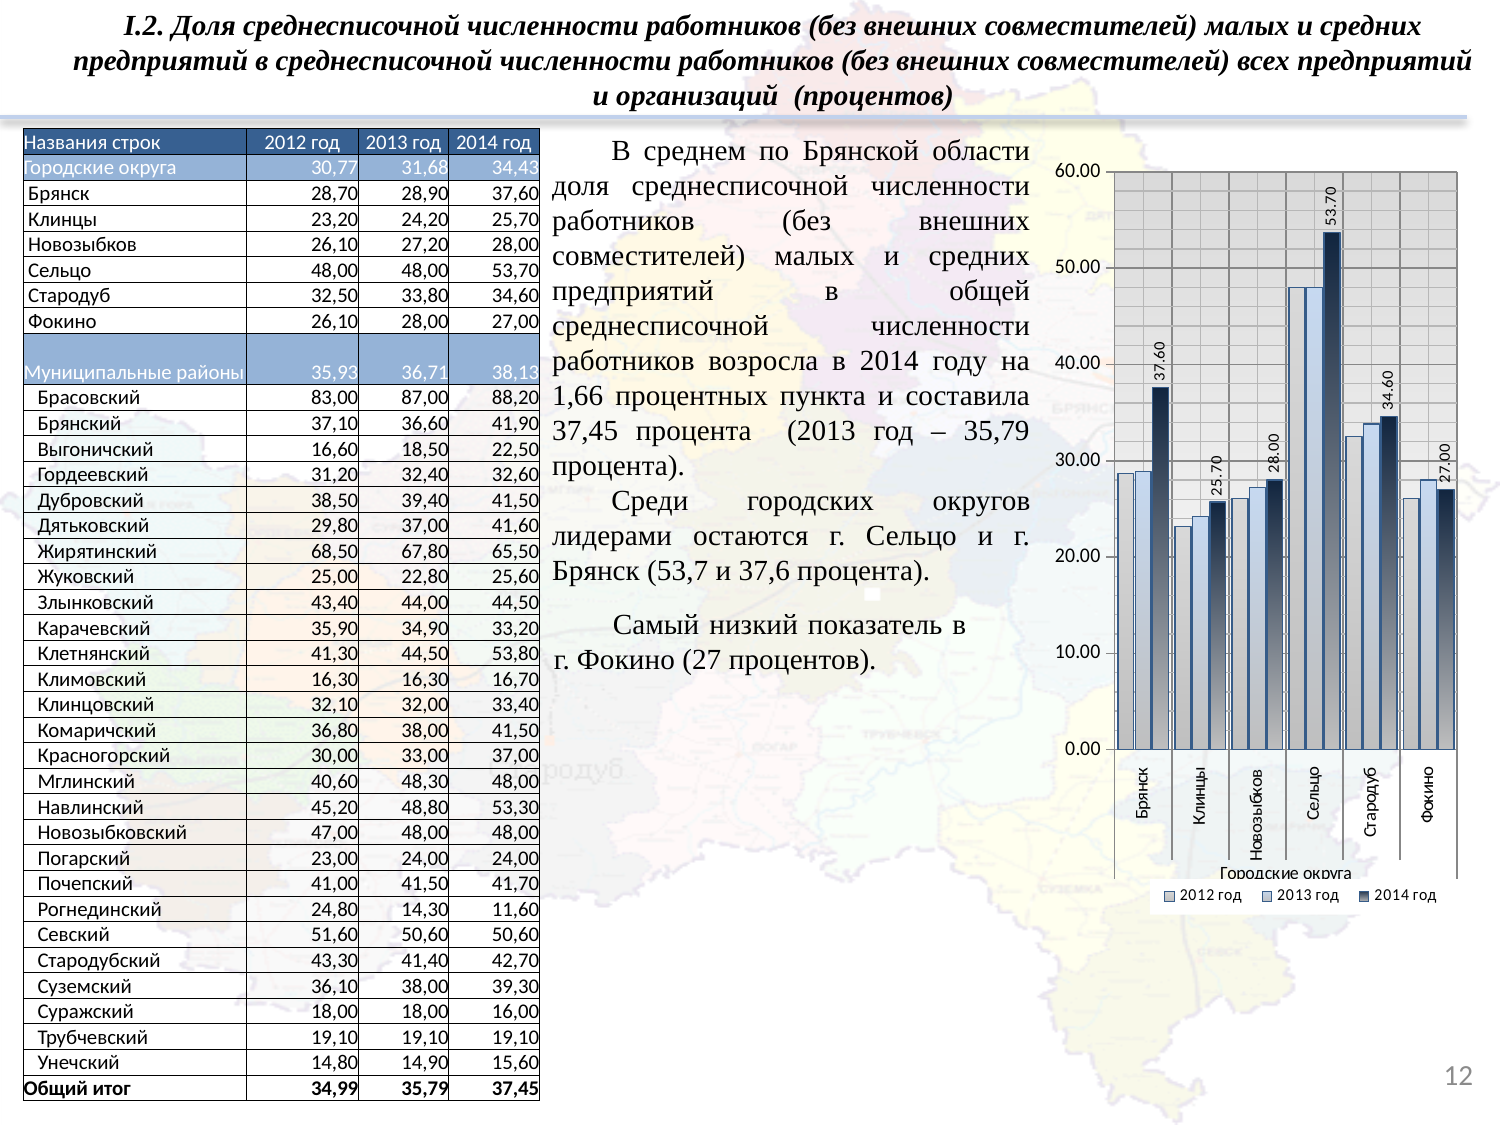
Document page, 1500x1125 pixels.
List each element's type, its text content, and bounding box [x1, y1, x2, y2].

table_cell 34,43 [449, 155, 539, 180]
table_cell 14,30 [359, 897, 448, 921]
table_cell 36,60 [359, 411, 448, 435]
table_cell Городские округа [24, 155, 246, 180]
table_cell 38,00 [359, 973, 448, 998]
table_cell 33,40 [449, 692, 539, 717]
table_cell Клинцы [24, 206, 246, 231]
table_cell 44,50 [359, 641, 448, 665]
table_cell Суземский [24, 973, 246, 998]
table_cell 45,20 [247, 794, 358, 819]
table_cell 32,50 [247, 283, 358, 307]
table_cell 47,00 [247, 820, 358, 844]
table_cell 28,00 [359, 308, 448, 333]
table_cell 44,00 [359, 590, 448, 614]
table_cell 41,70 [449, 871, 539, 896]
table_cell Клетнянский [24, 641, 246, 665]
table_cell 16,30 [247, 666, 358, 691]
table_cell 48,80 [359, 794, 448, 819]
table_cell 34,60 [449, 283, 539, 307]
table_cell Суражский [24, 999, 246, 1023]
table_cell 34,90 [359, 615, 448, 640]
table_cell 36,80 [247, 718, 358, 742]
table_cell Погарский [24, 845, 246, 870]
table_cell 37,00 [449, 743, 539, 768]
table_cell 50,60 [449, 922, 539, 947]
table_cell 14,90 [359, 1050, 448, 1075]
table_cell Климовский [24, 666, 246, 691]
table_cell 38,00 [359, 718, 448, 742]
text_box В среднем по Брянской области доля среднесписочной численности работников (без внешних совместителей) малых и средних предприятий в общей среднесписочной численности работников возросла в 2014 году на 1,66 процентных пункта и составила 37,45 процента (2013 год – 35,79 процента). Среди городских округов лидерами остаются г. Сельцо и г. Брянск (53,7 и 37,6 процента). [537, 126, 1046, 594]
table_cell 39,30 [449, 973, 539, 998]
table_cell Жирятинский [24, 539, 246, 563]
table_cell Жуковский [24, 564, 246, 589]
table_cell 48,00 [359, 820, 448, 844]
table_cell 87,00 [359, 385, 448, 410]
table_cell 48,00 [359, 257, 448, 282]
table_cell 14,80 [247, 1050, 358, 1075]
table_cell 44,50 [449, 590, 539, 614]
table_cell Общий итог [24, 1076, 246, 1100]
table_cell 19,10 [247, 1024, 358, 1049]
table_cell Дятьковский [24, 513, 246, 538]
text_box I.2. Доля среднесписочной численности работников (без внешних совместителей) малых и средних предприятий в среднесписочной численности работников (без внешних совместителей) всех предприятий и организаций (процентов) [52, 0, 1494, 119]
table_cell 41,50 [449, 718, 539, 742]
table_cell 48,30 [359, 769, 448, 793]
table_cell 37,45 [449, 1076, 539, 1100]
table_cell 31,68 [359, 155, 448, 180]
table_cell 26,10 [247, 308, 358, 333]
table_cell Новозыбков [24, 232, 246, 256]
table_cell 24,20 [359, 206, 448, 231]
table_header 2014 год [449, 129, 539, 154]
table_cell 67,80 [359, 539, 448, 563]
table_cell 15,60 [449, 1050, 539, 1075]
table_cell 41,40 [359, 948, 448, 972]
table_cell 68,50 [247, 539, 358, 563]
table_cell 31,20 [247, 462, 358, 486]
table_cell 34,99 [247, 1076, 358, 1100]
table_cell 41,90 [449, 411, 539, 435]
table_cell 18,00 [359, 999, 448, 1023]
table_header 2013 год [359, 129, 448, 154]
table_cell 41,50 [449, 487, 539, 512]
table_cell 22,80 [359, 564, 448, 589]
table_cell Брасовский [24, 385, 246, 410]
table_cell 37,60 [449, 181, 539, 205]
table_cell 16,30 [359, 666, 448, 691]
table_cell 24,80 [247, 897, 358, 921]
table_cell 43,30 [247, 948, 358, 972]
table_cell 83,00 [247, 385, 358, 410]
table_cell 23,00 [247, 845, 358, 870]
table_cell 26,10 [247, 232, 358, 256]
table_cell 36,71 [359, 334, 448, 384]
table_cell 29,80 [247, 513, 358, 538]
table_cell 30,00 [247, 743, 358, 768]
table_cell Комаричский [24, 718, 246, 742]
table_cell Сельцо [24, 257, 246, 282]
table_cell 32,40 [359, 462, 448, 486]
table_cell 41,50 [359, 871, 448, 896]
table_cell 25,70 [449, 206, 539, 231]
table_cell 40,60 [247, 769, 358, 793]
table_cell Унечский [24, 1050, 246, 1075]
table_cell 41,30 [247, 641, 358, 665]
table_cell 65,50 [449, 539, 539, 563]
table_cell 48,00 [247, 257, 358, 282]
text_box Самый низкий показатель в г. Фокино (27 процентов). [540, 597, 1032, 683]
table_cell 35,90 [247, 615, 358, 640]
table_cell 36,10 [247, 973, 358, 998]
table_cell Выгоничский [24, 436, 246, 461]
table_cell Муниципальные районы [24, 334, 246, 384]
table_cell Рогнединский [24, 897, 246, 921]
table_cell 33,20 [449, 615, 539, 640]
table_cell 24,00 [359, 845, 448, 870]
table_cell Стародуб [24, 283, 246, 307]
table_header Названия строк [24, 129, 246, 154]
table_cell 39,40 [359, 487, 448, 512]
table_cell Дубровский [24, 487, 246, 512]
table_cell 35,93 [247, 334, 358, 384]
table_cell 37,10 [247, 411, 358, 435]
slide_number 12 [1399, 1034, 1488, 1113]
table_cell 32,00 [359, 692, 448, 717]
table_cell Почепский [24, 871, 246, 896]
table_cell 35,79 [359, 1076, 448, 1100]
table_cell 42,70 [449, 948, 539, 972]
table_cell 11,60 [449, 897, 539, 921]
table_cell 25,00 [247, 564, 358, 589]
table_cell 16,70 [449, 666, 539, 691]
table_cell Злынковский [24, 590, 246, 614]
table_cell Севский [24, 922, 246, 947]
table_cell 53,70 [449, 257, 539, 282]
table_cell 27,00 [449, 308, 539, 333]
table_cell 88,20 [449, 385, 539, 410]
table_cell Навлинский [24, 794, 246, 819]
table_cell 18,00 [247, 999, 358, 1023]
table_cell 24,00 [449, 845, 539, 870]
table_cell Красногорский [24, 743, 246, 768]
table_cell 38,13 [449, 334, 539, 384]
table_cell 41,00 [247, 871, 358, 896]
table_cell Фокино [24, 308, 246, 333]
table_cell Брянск [24, 181, 246, 205]
table_cell 33,80 [359, 283, 448, 307]
table_cell 19,10 [449, 1024, 539, 1049]
table_cell 28,00 [449, 232, 539, 256]
table_cell 16,60 [247, 436, 358, 461]
chart [1054, 140, 1477, 936]
table_cell 18,50 [359, 436, 448, 461]
table_cell 43,40 [247, 590, 358, 614]
table_cell 32,10 [247, 692, 358, 717]
table_cell 16,00 [449, 999, 539, 1023]
table_cell 51,60 [247, 922, 358, 947]
table_cell Новозыбковский [24, 820, 246, 844]
table_cell 50,60 [359, 922, 448, 947]
table_cell 38,50 [247, 487, 358, 512]
table_cell 23,20 [247, 206, 358, 231]
table_cell Трубчевский [24, 1024, 246, 1049]
table_cell Мглинский [24, 769, 246, 793]
table_header 2012 год [247, 129, 358, 154]
table_cell 22,50 [449, 436, 539, 461]
table_cell 28,90 [359, 181, 448, 205]
table_cell 32,60 [449, 462, 539, 486]
table_cell 53,80 [449, 641, 539, 665]
table_cell Брянский [24, 411, 246, 435]
table_cell 33,00 [359, 743, 448, 768]
table_cell Стародубский [24, 948, 246, 972]
table_cell Карачевский [24, 615, 246, 640]
table_cell 30,77 [247, 155, 358, 180]
table_cell 19,10 [359, 1024, 448, 1049]
table_cell 27,20 [359, 232, 448, 256]
table_cell 37,00 [359, 513, 448, 538]
table_cell 48,00 [449, 820, 539, 844]
table_cell 53,30 [449, 794, 539, 819]
table_cell 41,60 [449, 513, 539, 538]
table_cell Гордеевский [24, 462, 246, 486]
table_cell 25,60 [449, 564, 539, 589]
table_cell 28,70 [247, 181, 358, 205]
table_cell Клинцовский [24, 692, 246, 717]
table_cell 48,00 [449, 769, 539, 793]
